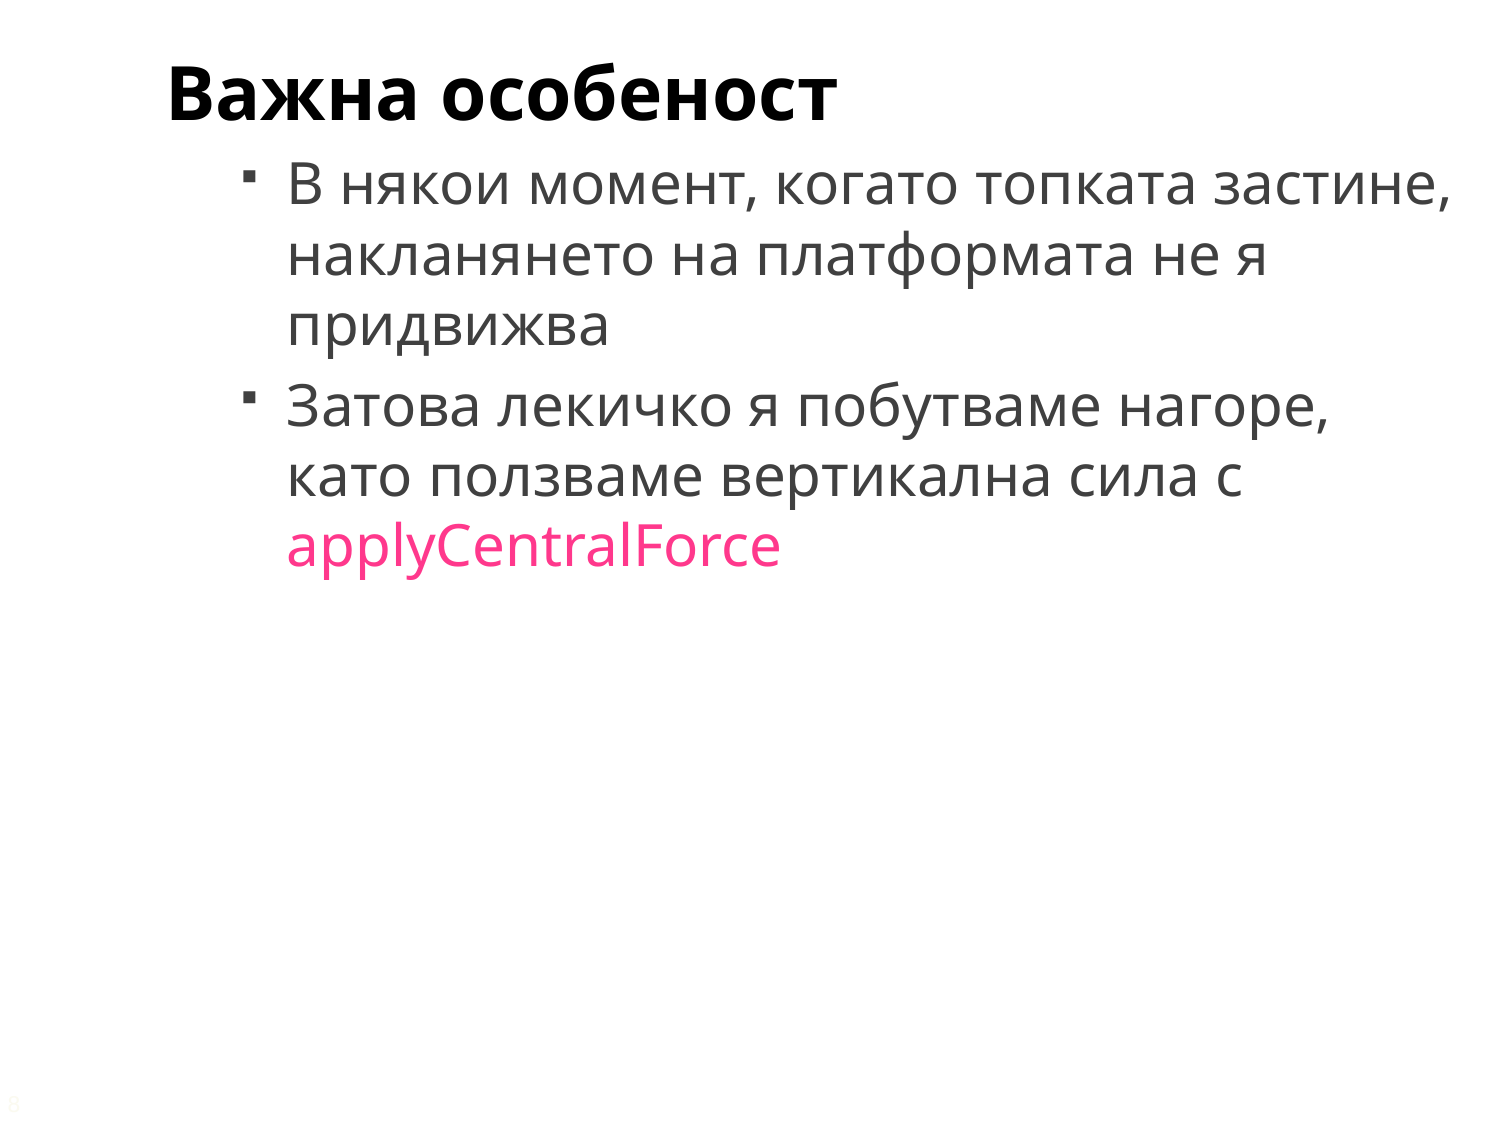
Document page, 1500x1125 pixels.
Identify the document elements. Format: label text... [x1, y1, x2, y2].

list Важна особеност В някои момент, когато топката застине, накланянето на платформата не я придвижва Затова лекичко я побутваме нагоре, като ползваме вертикална сила с applyCentralForce [150, 37, 1488, 1113]
